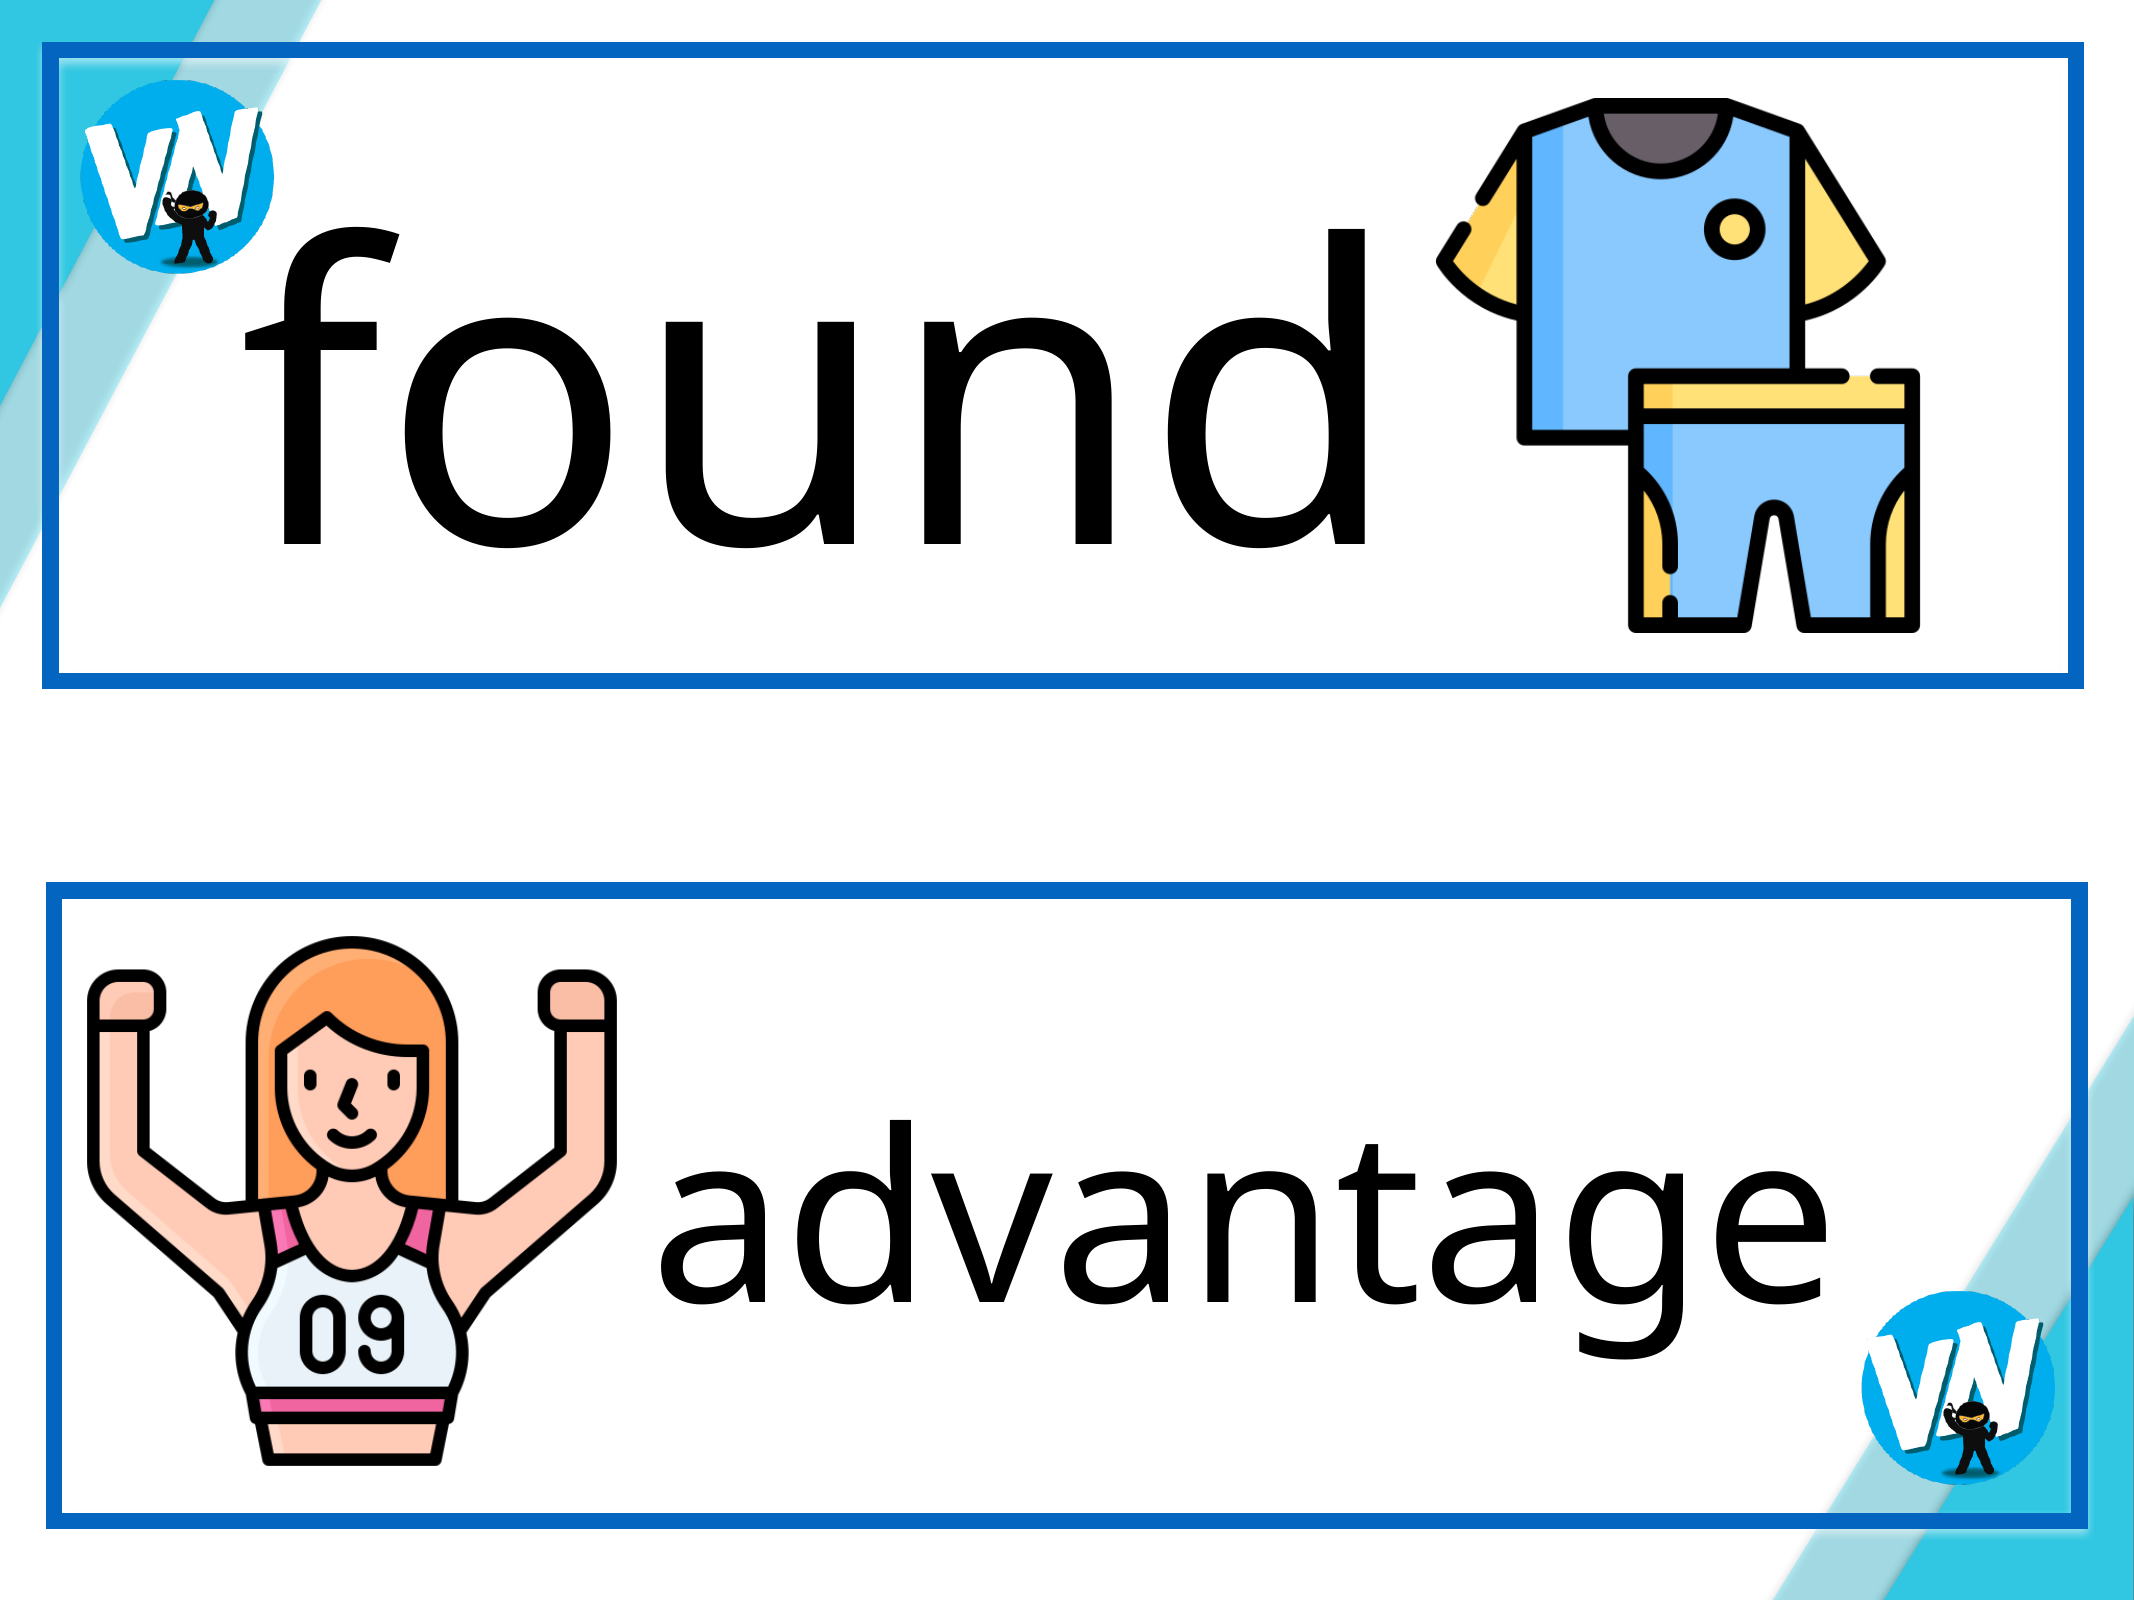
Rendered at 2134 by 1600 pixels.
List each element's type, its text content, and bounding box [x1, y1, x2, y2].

text_box [86, 890, 1956, 1055]
text_box [86, 1360, 1956, 1522]
picture [1837, 1288, 2080, 1488]
picture [1411, 98, 1945, 633]
text_box found [231, 121, 1409, 636]
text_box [0, 0, 78, 1544]
text_box advantage [627, 1055, 1956, 1360]
picture [57, 77, 299, 278]
picture [85, 933, 619, 1468]
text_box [1963, 235, 2134, 1600]
text_box [86, 50, 2076, 681]
